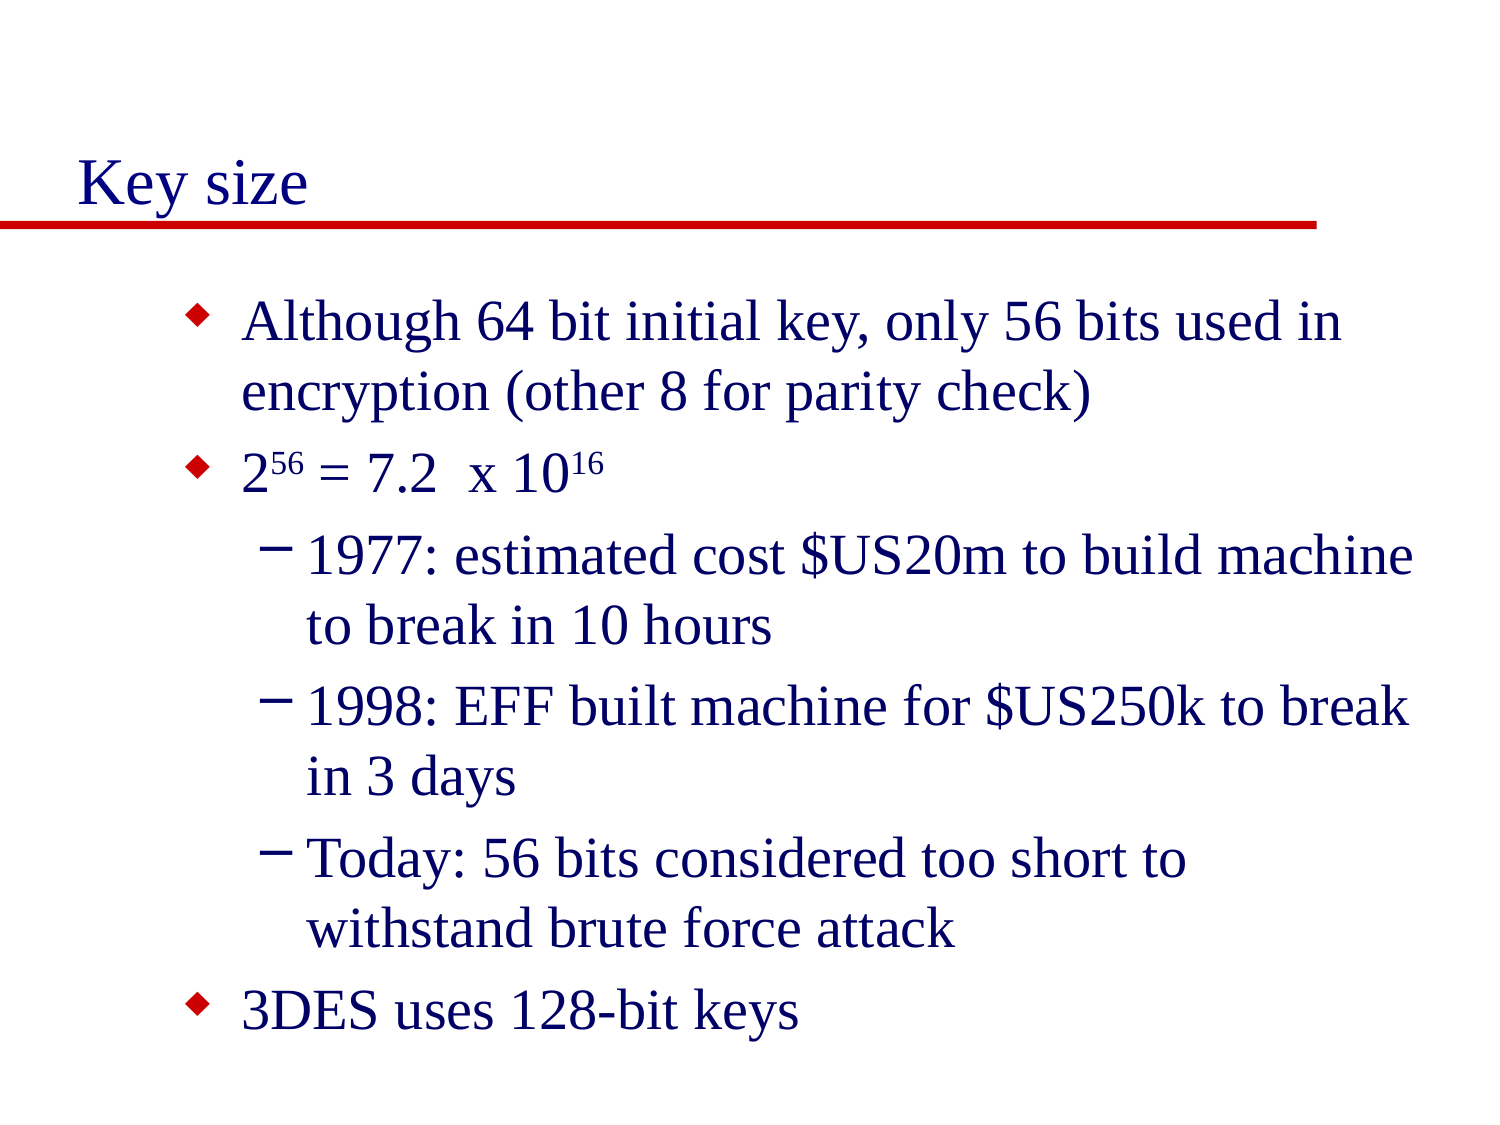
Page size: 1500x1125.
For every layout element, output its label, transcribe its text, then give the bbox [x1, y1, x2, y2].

title Key size [62, 43, 1338, 226]
list Although 64 bit initial key, only 56 bits used in encryption (other 8 for parity check) 256 = 7.2 x 1016 1977: estimated cost $US20m to build machine to break in 10 hours 1998: EFF built machine for $US250k to break in 3 days Today: 56 bits considered too short to withstand brute force attack 3DES uses 128-bit keys [169, 274, 1438, 951]
